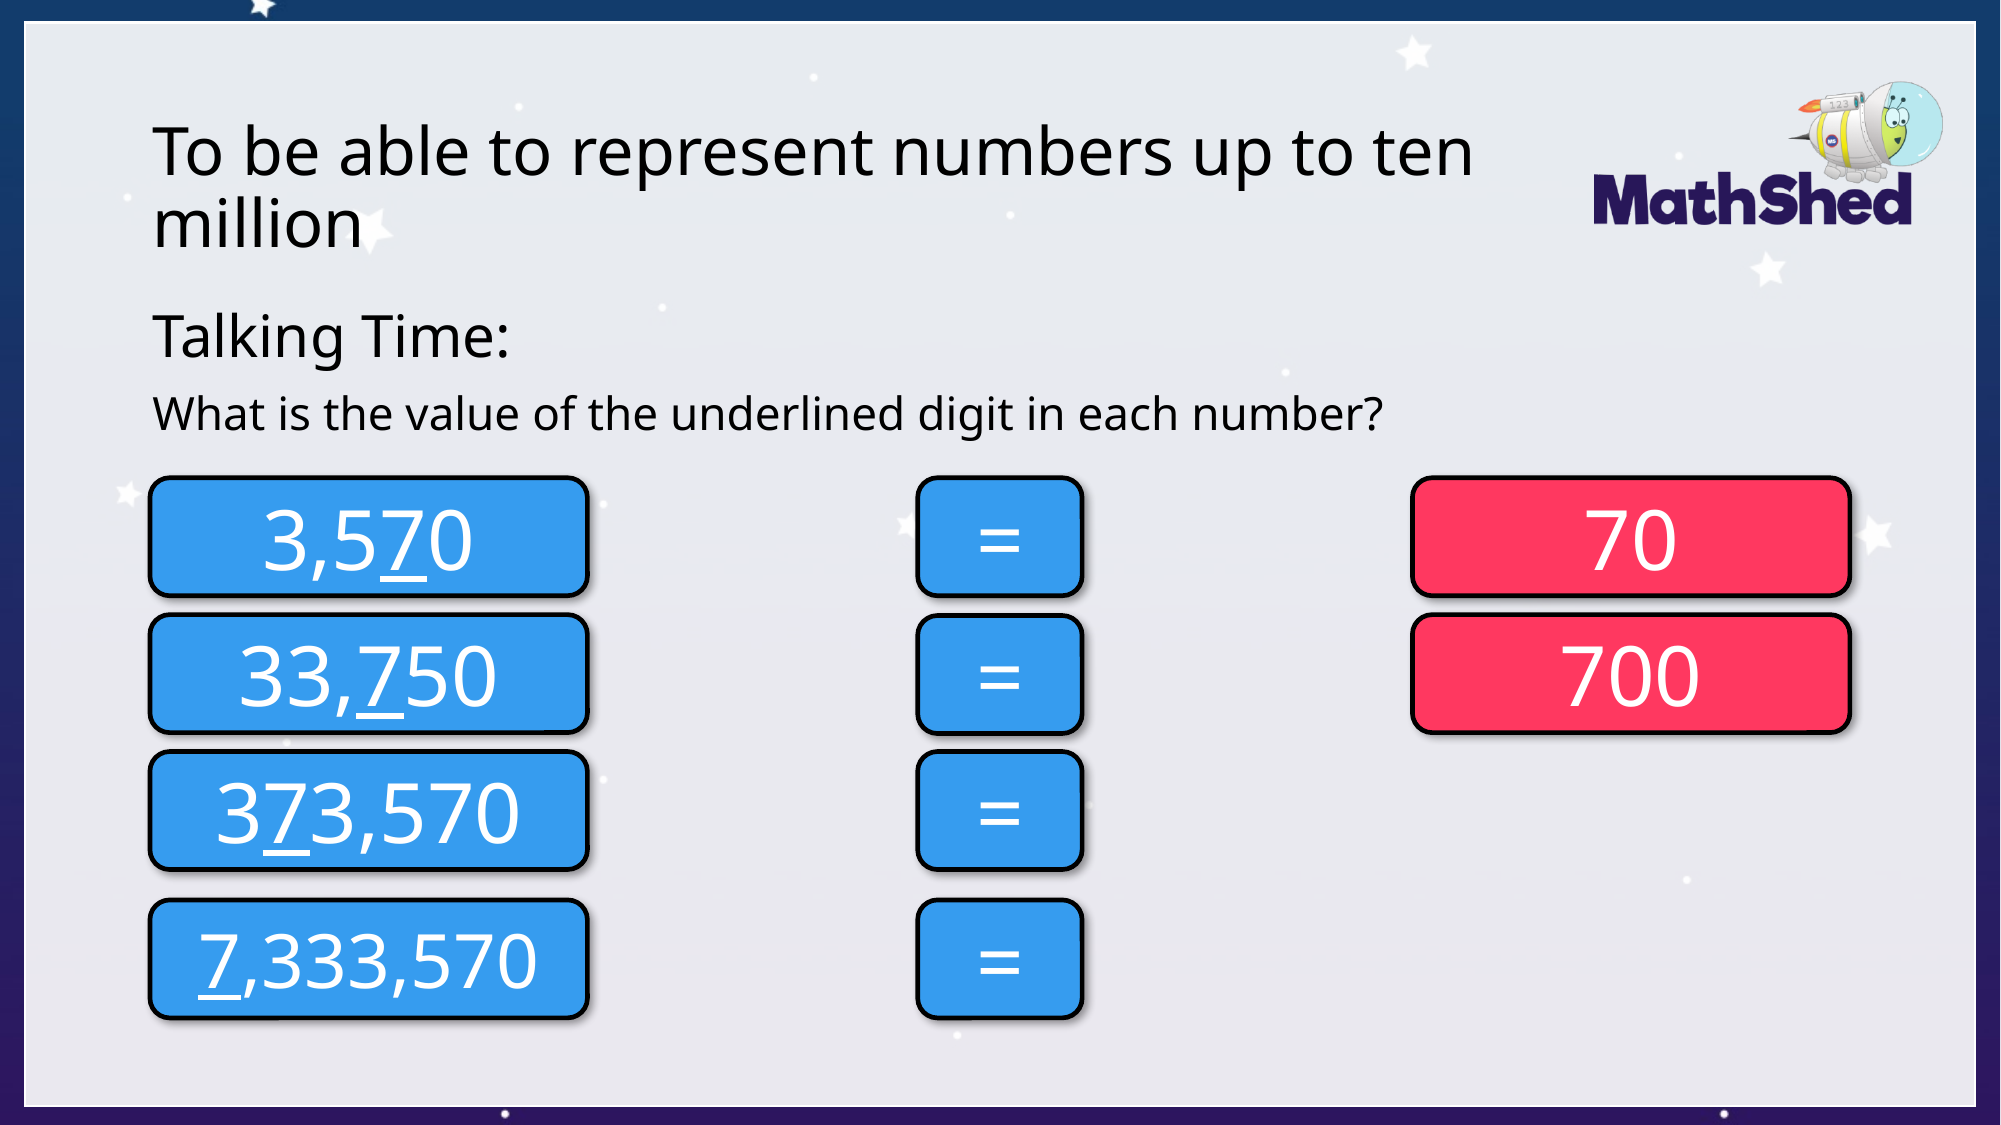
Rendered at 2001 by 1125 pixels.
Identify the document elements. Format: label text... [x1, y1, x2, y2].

text_box = [916, 476, 1084, 597]
text_box = [916, 750, 1084, 871]
text_box 373,570 [148, 750, 589, 871]
picture [0, 0, 2001, 1125]
text_box 70 [1411, 476, 1851, 597]
title To be able to represent numbers up to ten million [137, 81, 1578, 299]
text_box = [916, 614, 1084, 735]
text_box 33,750 [148, 613, 589, 734]
text_box 7,333,570 [148, 898, 589, 1019]
list Talking Time: What is the value of the underlined digit in each number? [137, 299, 1863, 1014]
text_box 3,570 [148, 476, 589, 597]
text_box 700 [1411, 613, 1851, 734]
text_box = [916, 898, 1084, 1019]
